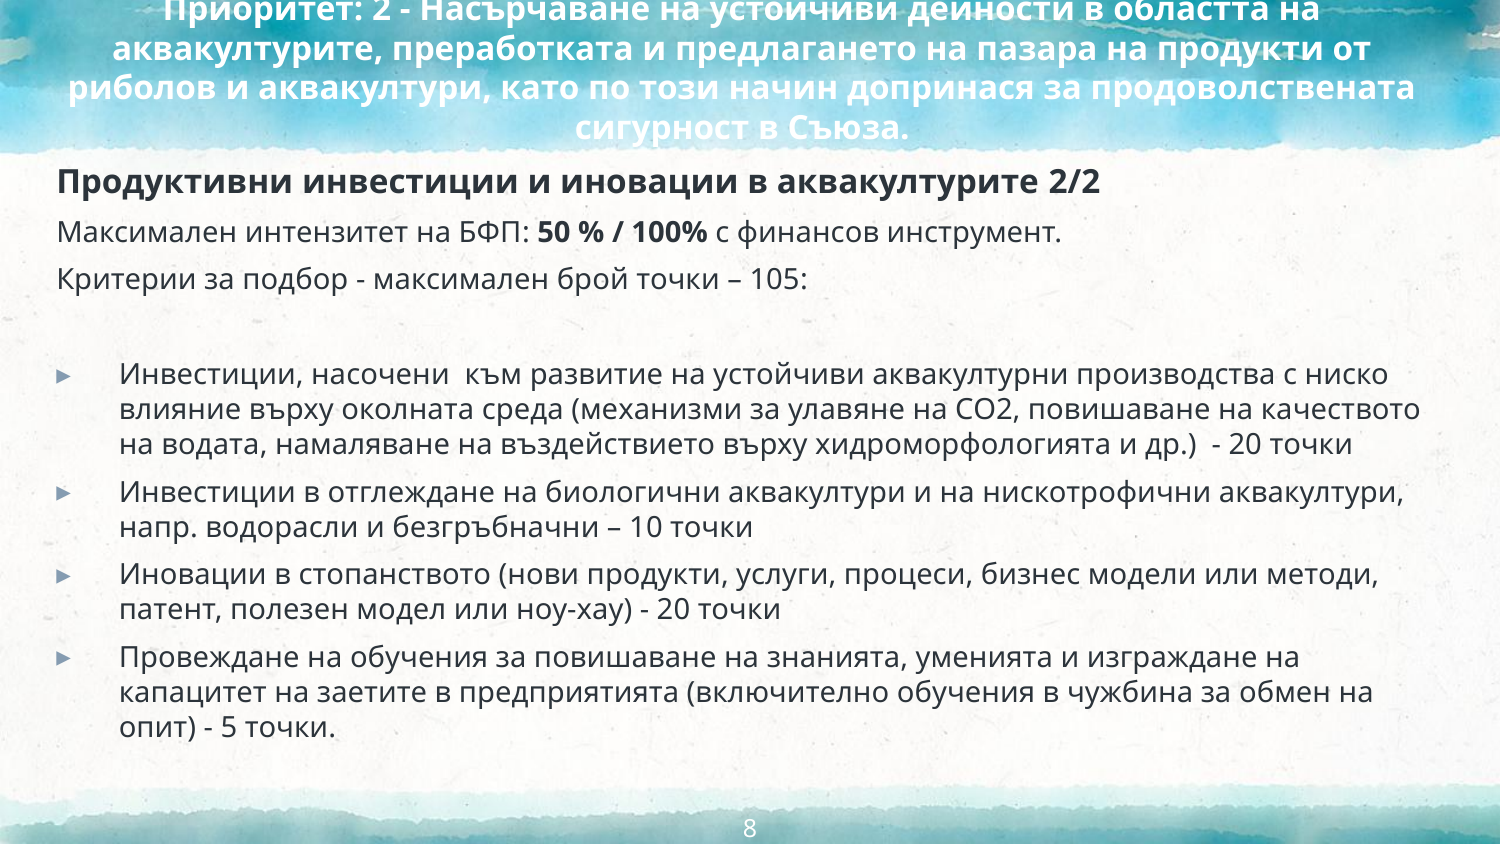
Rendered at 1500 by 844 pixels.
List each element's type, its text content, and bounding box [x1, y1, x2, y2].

picture [0, 0, 1500, 844]
list Продуктивни инвестиции и иновации в аквакултурите 2/2 Максимален интензитет на БФП: 50 % / 100% с финансов инструмент. Критерии за подбор - максимален брой точки – 105: Инвестиции, насочени към развитие на устойчиви аквакултурни производства с ниско влияние върху околната среда (механизми за улавяне на СО2, повишаване на качеството на водата, намаляване на въздействието върху хидроморфологията и др.) - 20 точки Инвестиции в отглеждане на биологични аквакултури и на нискотрофични аквакултури, напр. водорасли и безгръбначни – 10 точки Иновации в стопанството (нови продукти, услуги, процеси, бизнес модели или методи, патент, полезен модел или ноу-хау) - 20 точки Провеждане на обучения за повишаване на знанията, уменията и изграждане на капацитет на заетите в предприятията (включително обучения в чужбина за обмен на опит) - 5 точки. [28, 145, 1462, 808]
title Приоритет: 2 - Насърчаване на устойчиви дейности в областта на аквакултурите, преработката и предлагането на пазара на продукти от риболов и аквакултури, като по този начин допринася за продоволствената сигурност в Съюза. [19, 0, 1466, 137]
slide_number 8 [705, 797, 795, 844]
